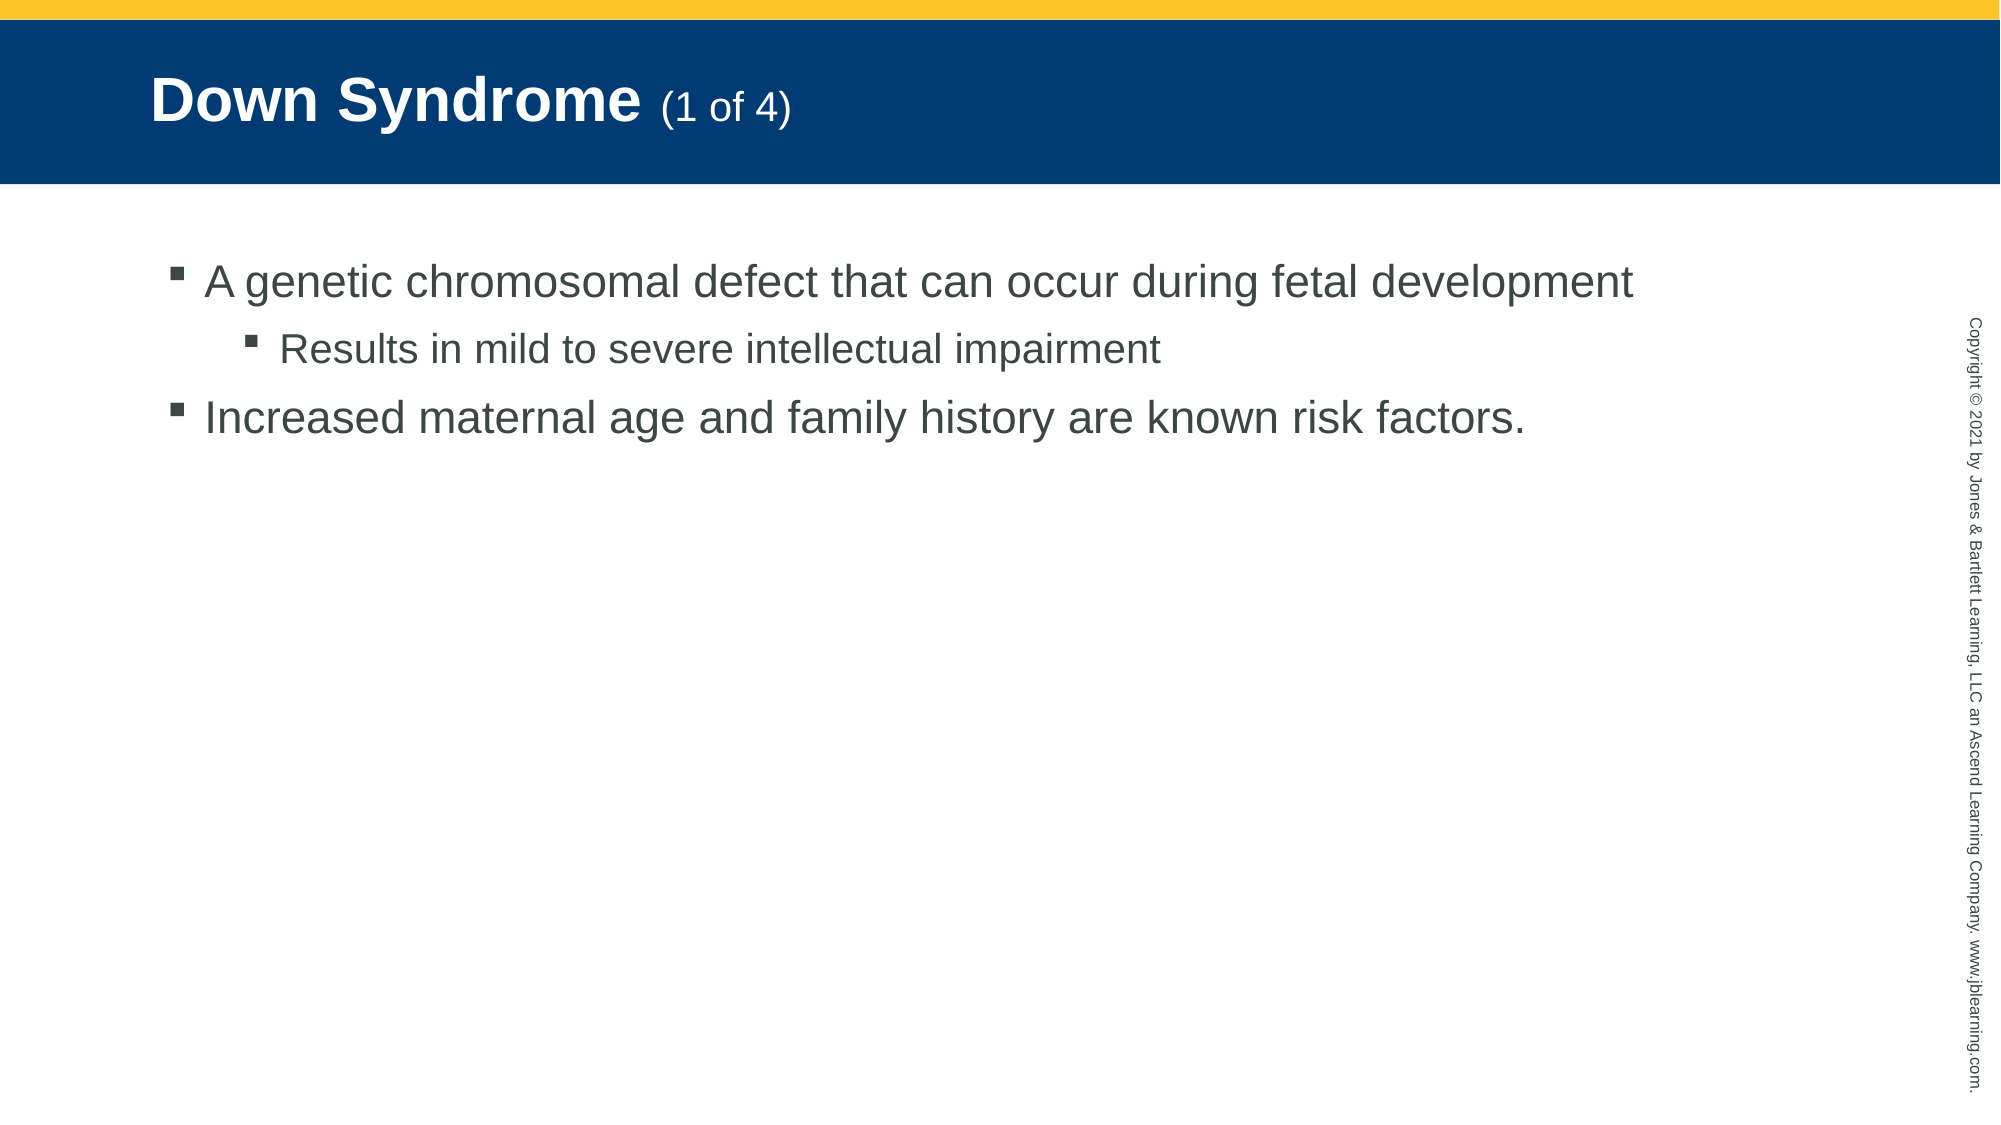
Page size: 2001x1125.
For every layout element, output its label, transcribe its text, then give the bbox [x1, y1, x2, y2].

list A genetic chromosomal defect that can occur during fetal development Results in mild to severe intellectual impairment Increased maternal age and family history are known risk factors. [151, 244, 1840, 1016]
title Down Syndrome (1 of 4) [0, 19, 2000, 185]
